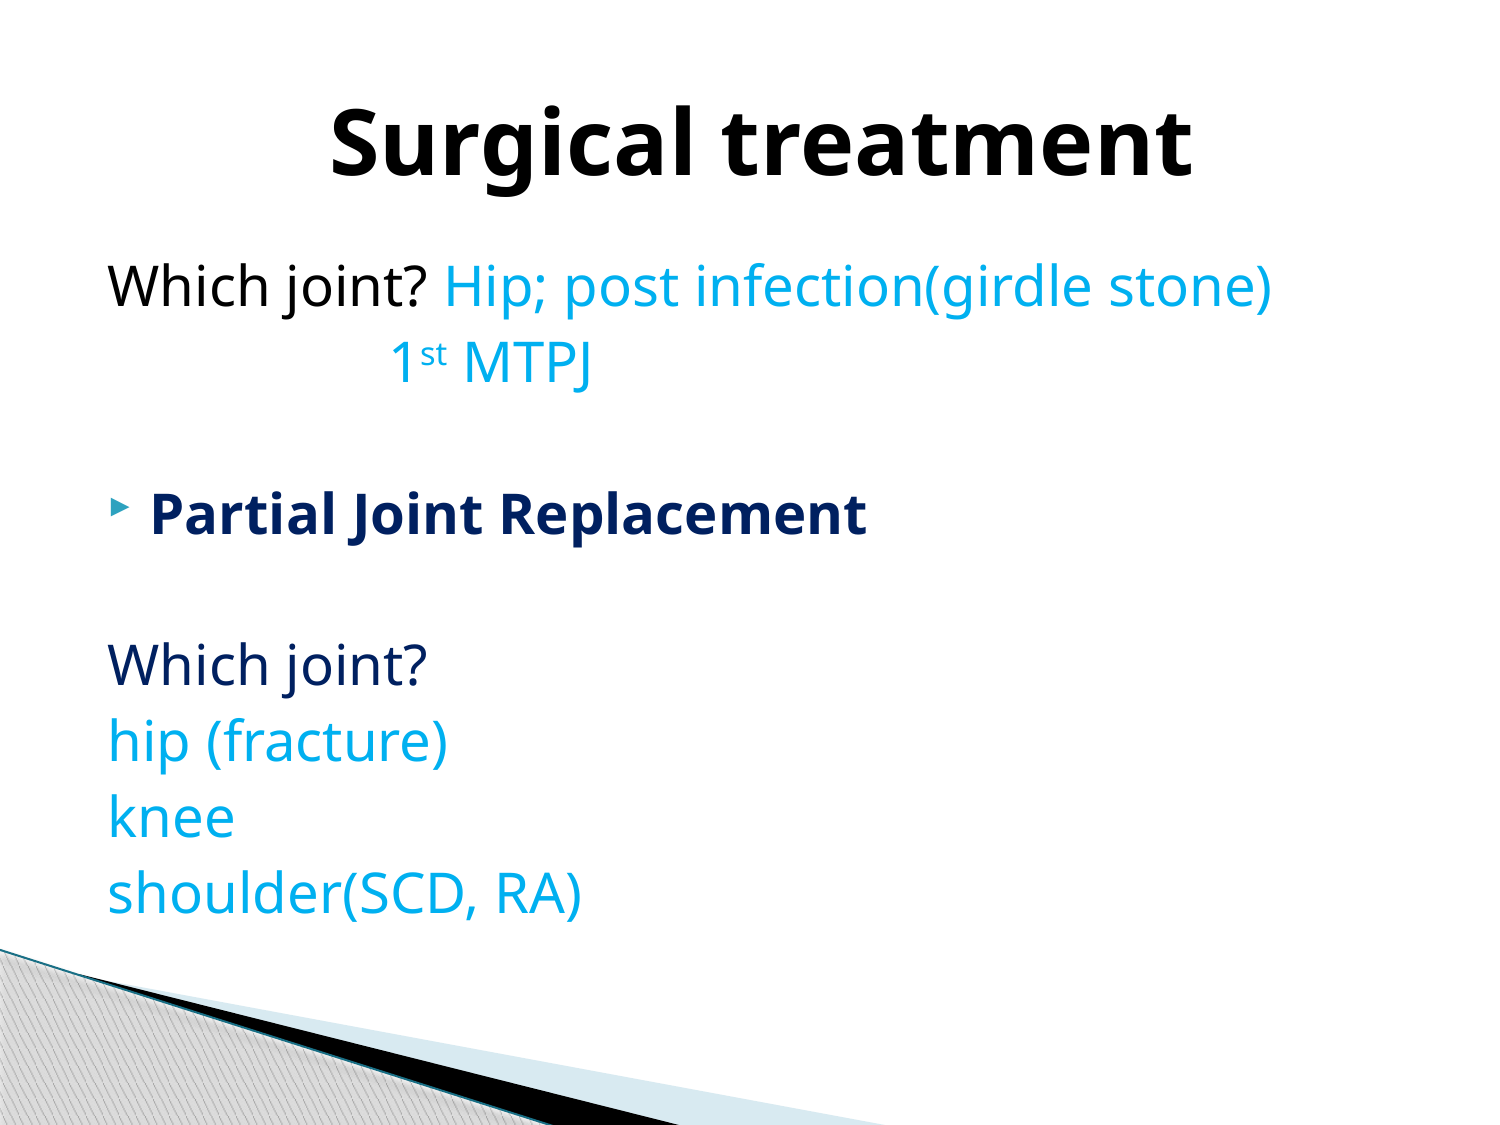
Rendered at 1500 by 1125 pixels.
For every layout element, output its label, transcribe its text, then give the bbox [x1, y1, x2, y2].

title Surgical treatment [75, 45, 1425, 233]
list Which joint? Hip; post infection(girdle stone) 1st MTPJ Partial Joint Replacement Which joint? hip (fracture) knee shoulder(SCD, RA) [75, 243, 1425, 986]
